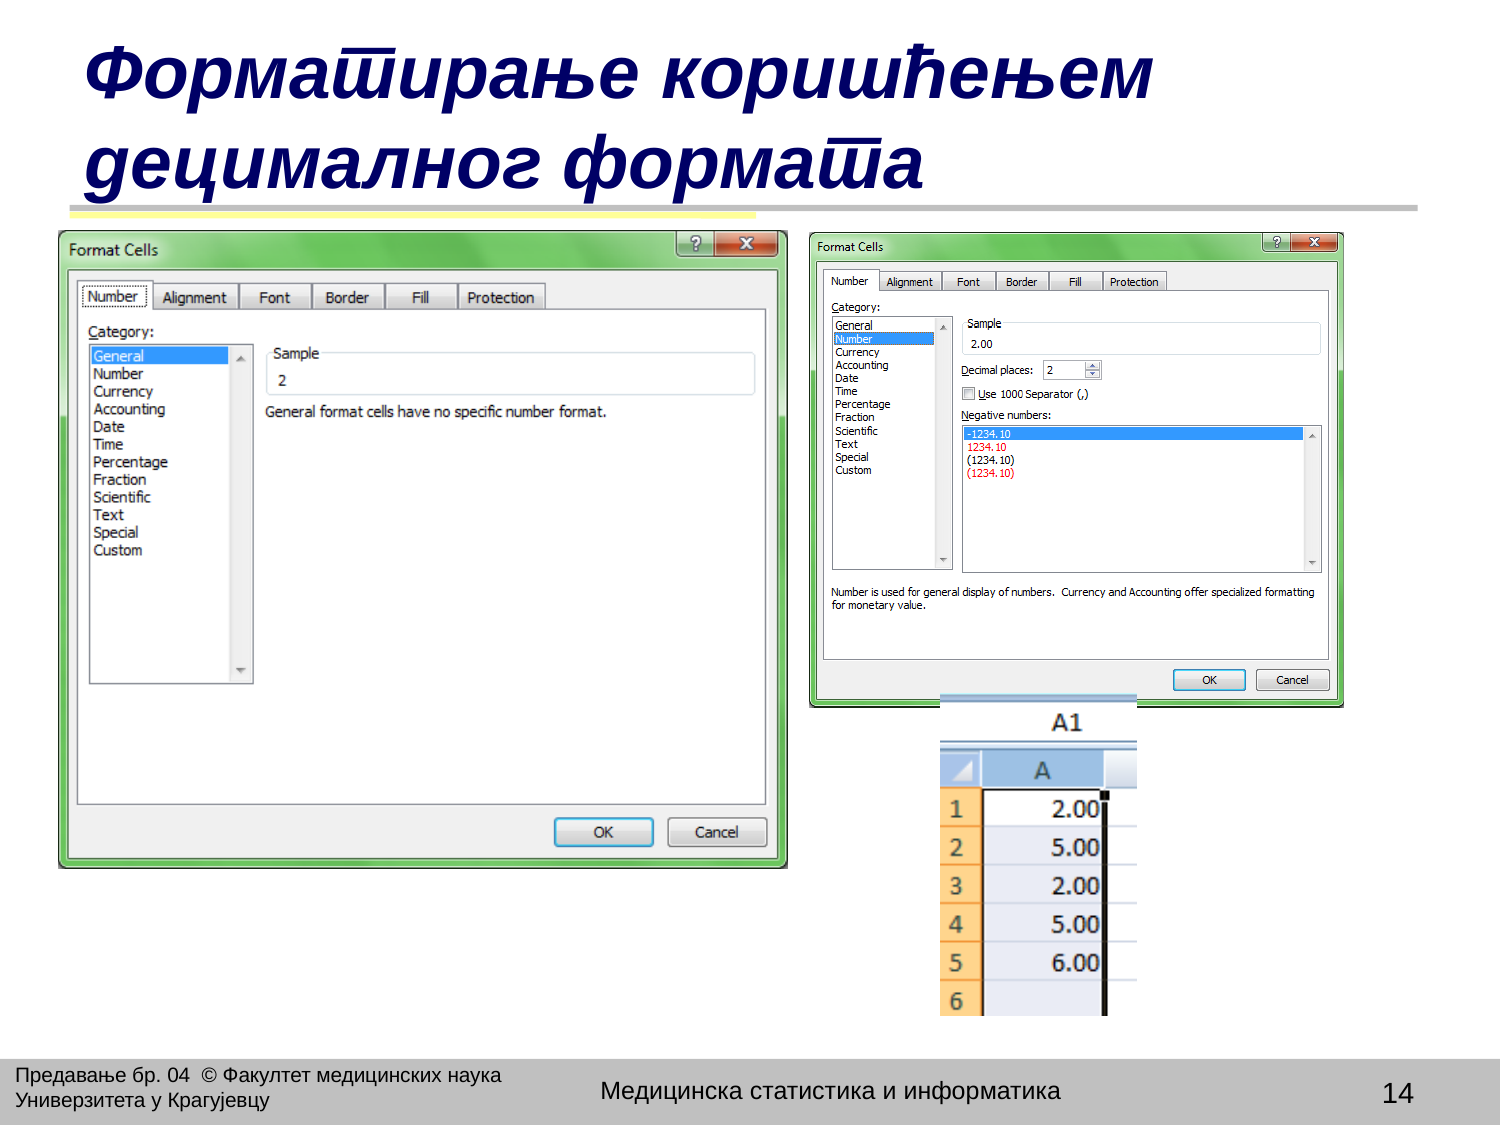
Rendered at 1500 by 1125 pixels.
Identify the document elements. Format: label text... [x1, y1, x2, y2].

footer Медицинска статистика и информатика [512, 1066, 1151, 1125]
picture [58, 230, 789, 870]
slide_number Предавање бр. 04 © Факултет медицинских наука Универзитета у Крагујевцу [0, 1053, 619, 1108]
slide_number 14 [1166, 1066, 1430, 1125]
title Форматирање коришћењем децималног формата [69, 19, 1426, 208]
picture [809, 232, 1345, 1016]
